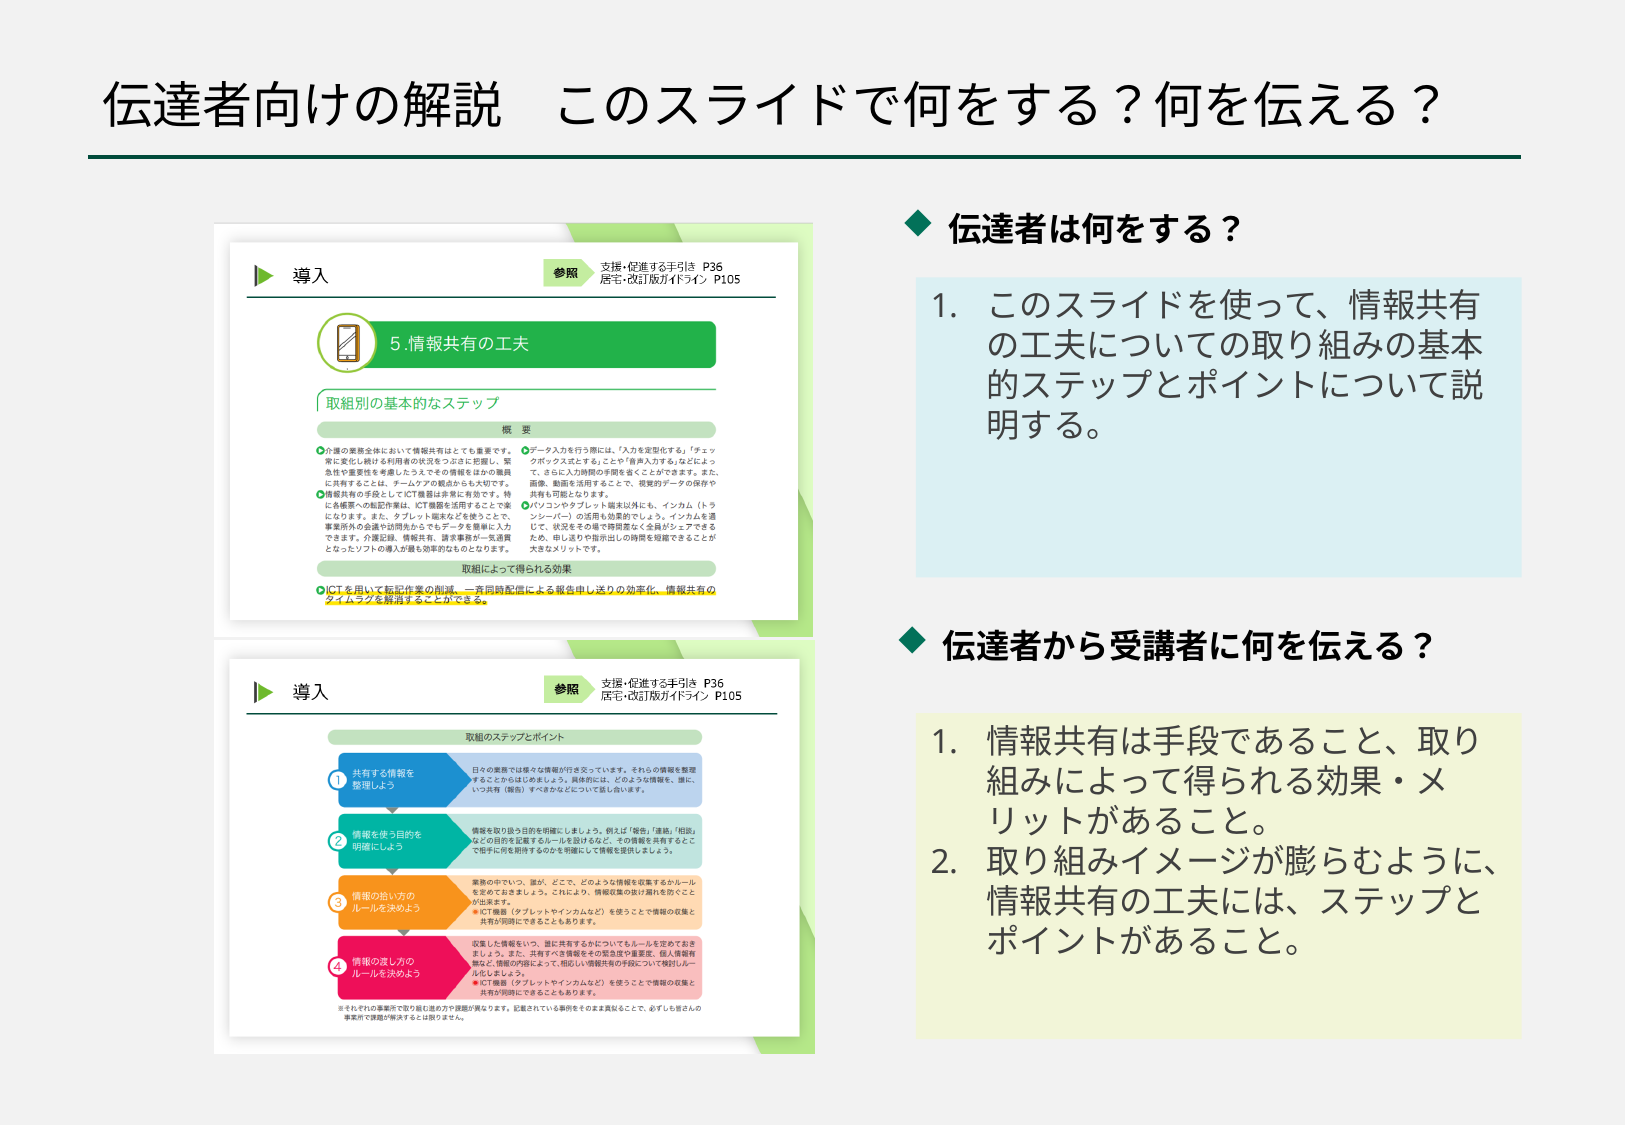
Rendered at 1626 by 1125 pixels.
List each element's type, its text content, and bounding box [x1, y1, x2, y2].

list 情報共有は手段であること、取り組みによって得られる効果・メリットがあること。 取り組みイメージが膨らむように、情報共有の工夫には、ステップとポイントがあること。 [915, 713, 1522, 1040]
picture [214, 640, 815, 1054]
list このスライドを使って、情報共有の工夫についての取り組みの基本的ステップとポイントについて説明する。 [915, 277, 1522, 578]
picture [214, 222, 813, 637]
